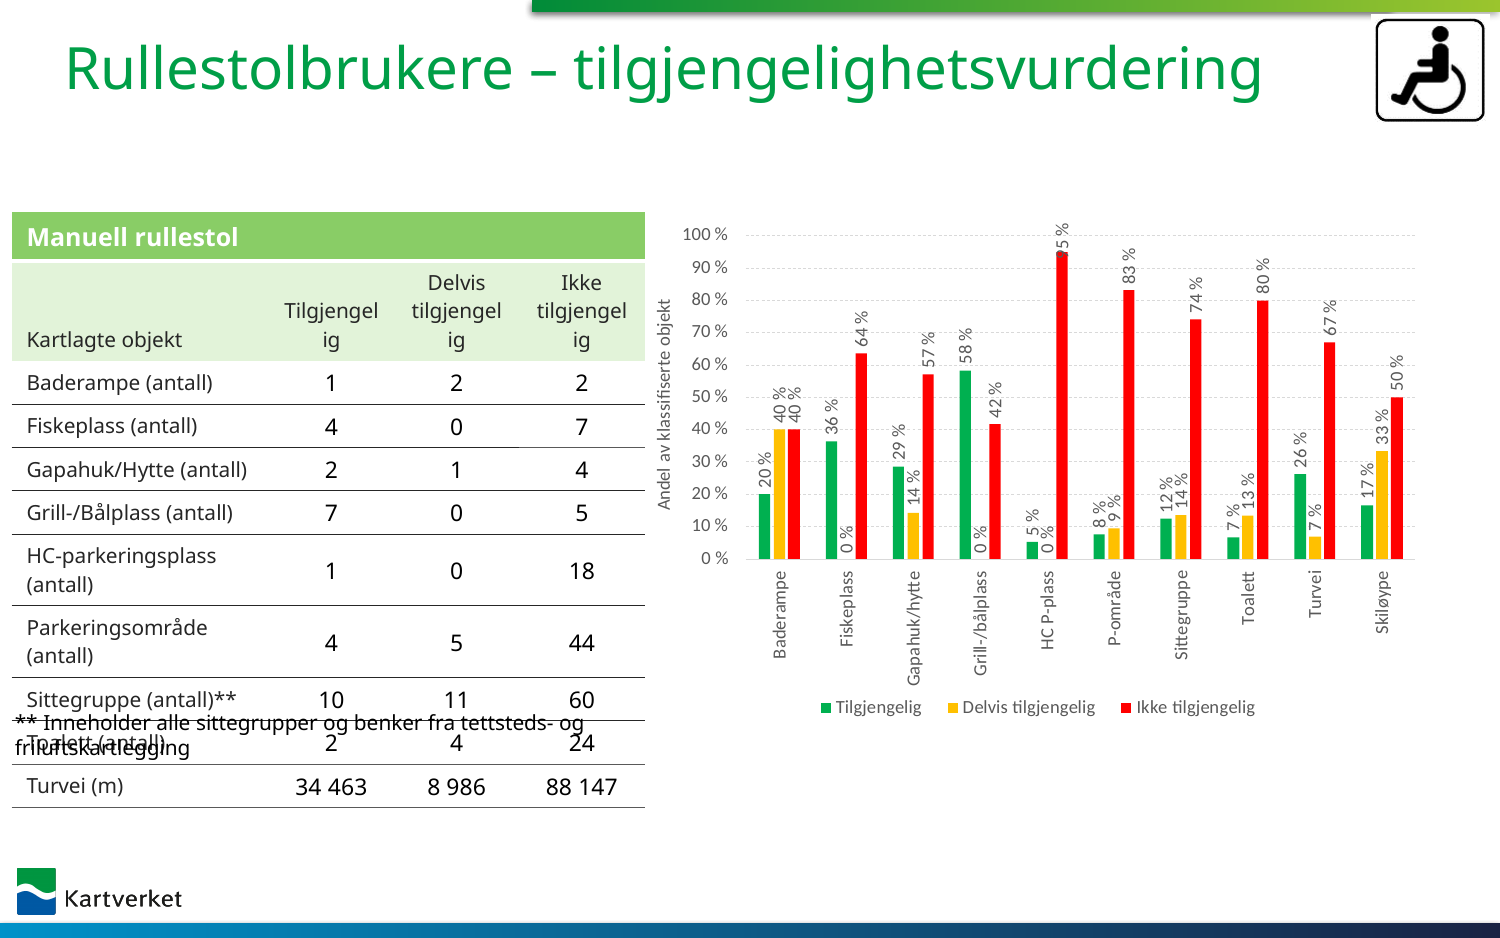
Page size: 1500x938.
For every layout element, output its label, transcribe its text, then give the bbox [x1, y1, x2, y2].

table_cell 0 [394, 535, 519, 605]
table_cell Kartlagte objekt [12, 263, 269, 361]
table_cell 88 147 [519, 768, 645, 807]
table_cell 1 [269, 535, 394, 605]
table_cell 7 [269, 491, 394, 534]
table_cell 5 [519, 491, 638, 534]
table_cell 1 [394, 448, 519, 490]
table_cell Turvei (m) [12, 768, 269, 807]
picture [643, 218, 1426, 728]
table_cell 5 [394, 606, 519, 677]
table_cell 1 [269, 361, 394, 404]
table_cell 4 [519, 448, 638, 490]
table_cell 60 [519, 678, 638, 702]
table_cell 34 463 [269, 768, 394, 807]
table_cell 0 [394, 491, 519, 534]
table_cell 18 [519, 535, 638, 605]
table_cell 8 986 [394, 768, 519, 807]
table_cell Parkeringsområde (antall) [12, 606, 269, 677]
text_box Rullestolbrukere – tilgjengelighetsvurdering [49, 12, 1372, 109]
table_cell Tilgjengelig [269, 263, 394, 361]
table_cell Baderampe (antall) [12, 361, 269, 404]
table_cell Delvis tilgjengelig [394, 263, 519, 361]
table_cell 11 [394, 678, 519, 702]
table_cell 44 [519, 606, 638, 677]
table_cell Gapahuk/Hytte (antall) [12, 448, 269, 490]
table_cell 0 [394, 405, 519, 447]
table_cell Sittegruppe (antall)** [12, 678, 269, 702]
table_cell 10 [269, 678, 394, 702]
table_cell 2 [269, 448, 394, 490]
table_cell 2 [394, 361, 519, 404]
table_cell 2 [519, 361, 638, 404]
table_cell HC-parkeringsplass (antall) [12, 535, 269, 605]
table_cell 4 [269, 405, 394, 447]
table_cell 7 [519, 405, 638, 447]
table_cell Grill-/Bålplass (antall) [12, 491, 269, 534]
picture [1371, 13, 1491, 127]
table_cell 4 [269, 606, 394, 677]
table_cell Fiskeplass (antall) [12, 405, 269, 447]
table_cell Ikke tilgjengelig [519, 263, 638, 361]
table_header Manuell rullestol [12, 212, 645, 259]
text_box ** Inneholder alle sittegrupper og benker fra tettsteds- og friluftskartlegging [0, 702, 745, 768]
